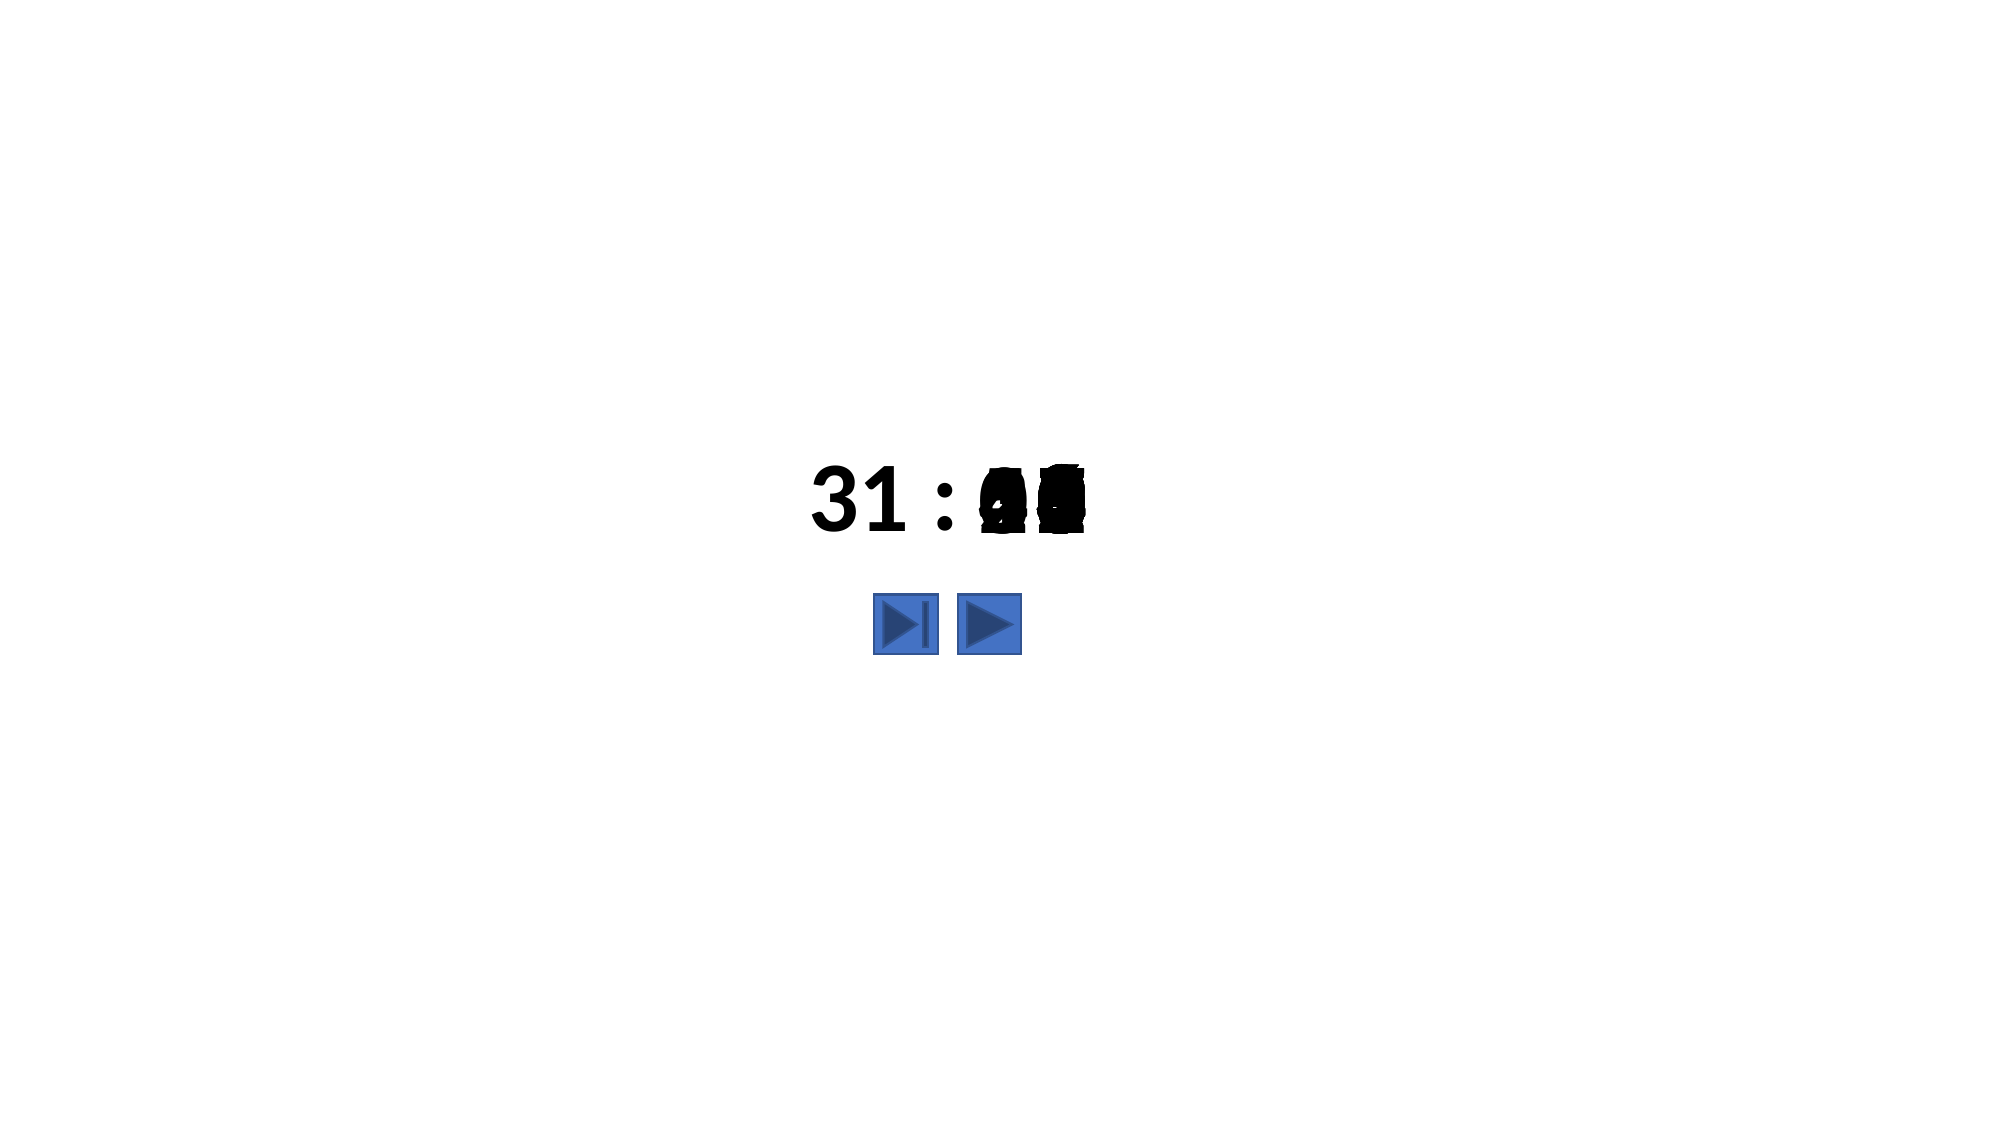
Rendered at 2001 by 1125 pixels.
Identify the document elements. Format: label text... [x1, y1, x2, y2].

slide_number 30 [784, 461, 925, 522]
